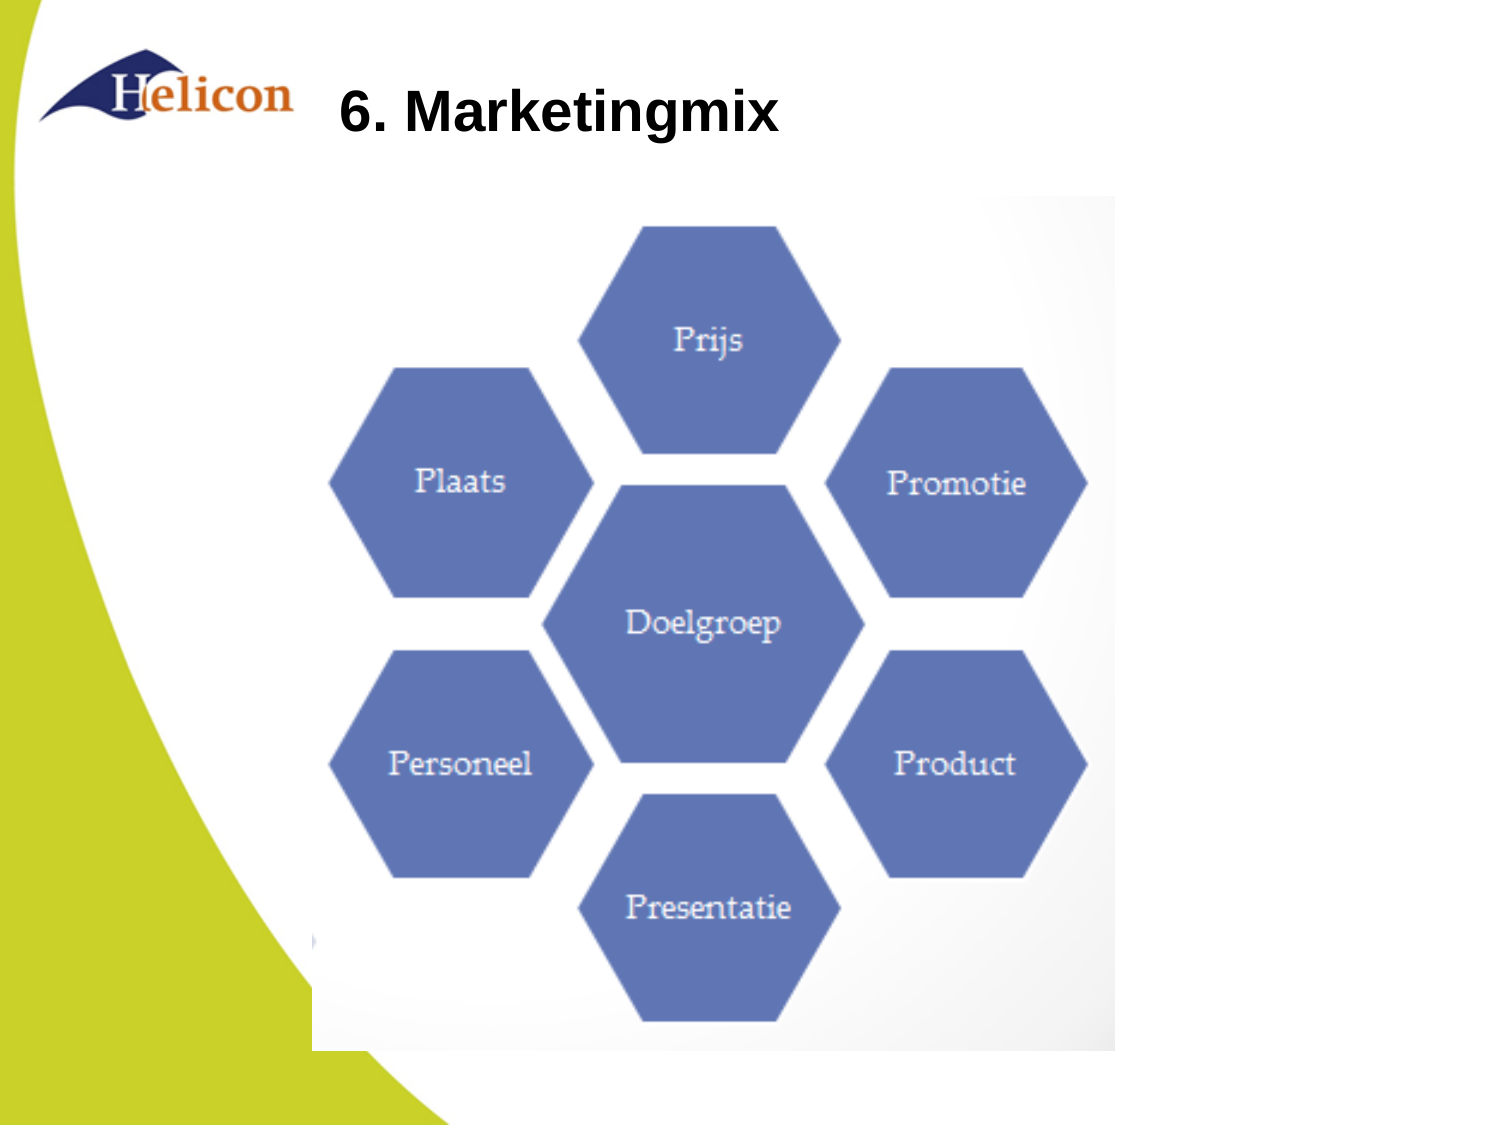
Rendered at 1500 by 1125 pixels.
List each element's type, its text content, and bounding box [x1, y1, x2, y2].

title 6. Marketingmix [324, 54, 1415, 161]
picture [0, 0, 1500, 1125]
